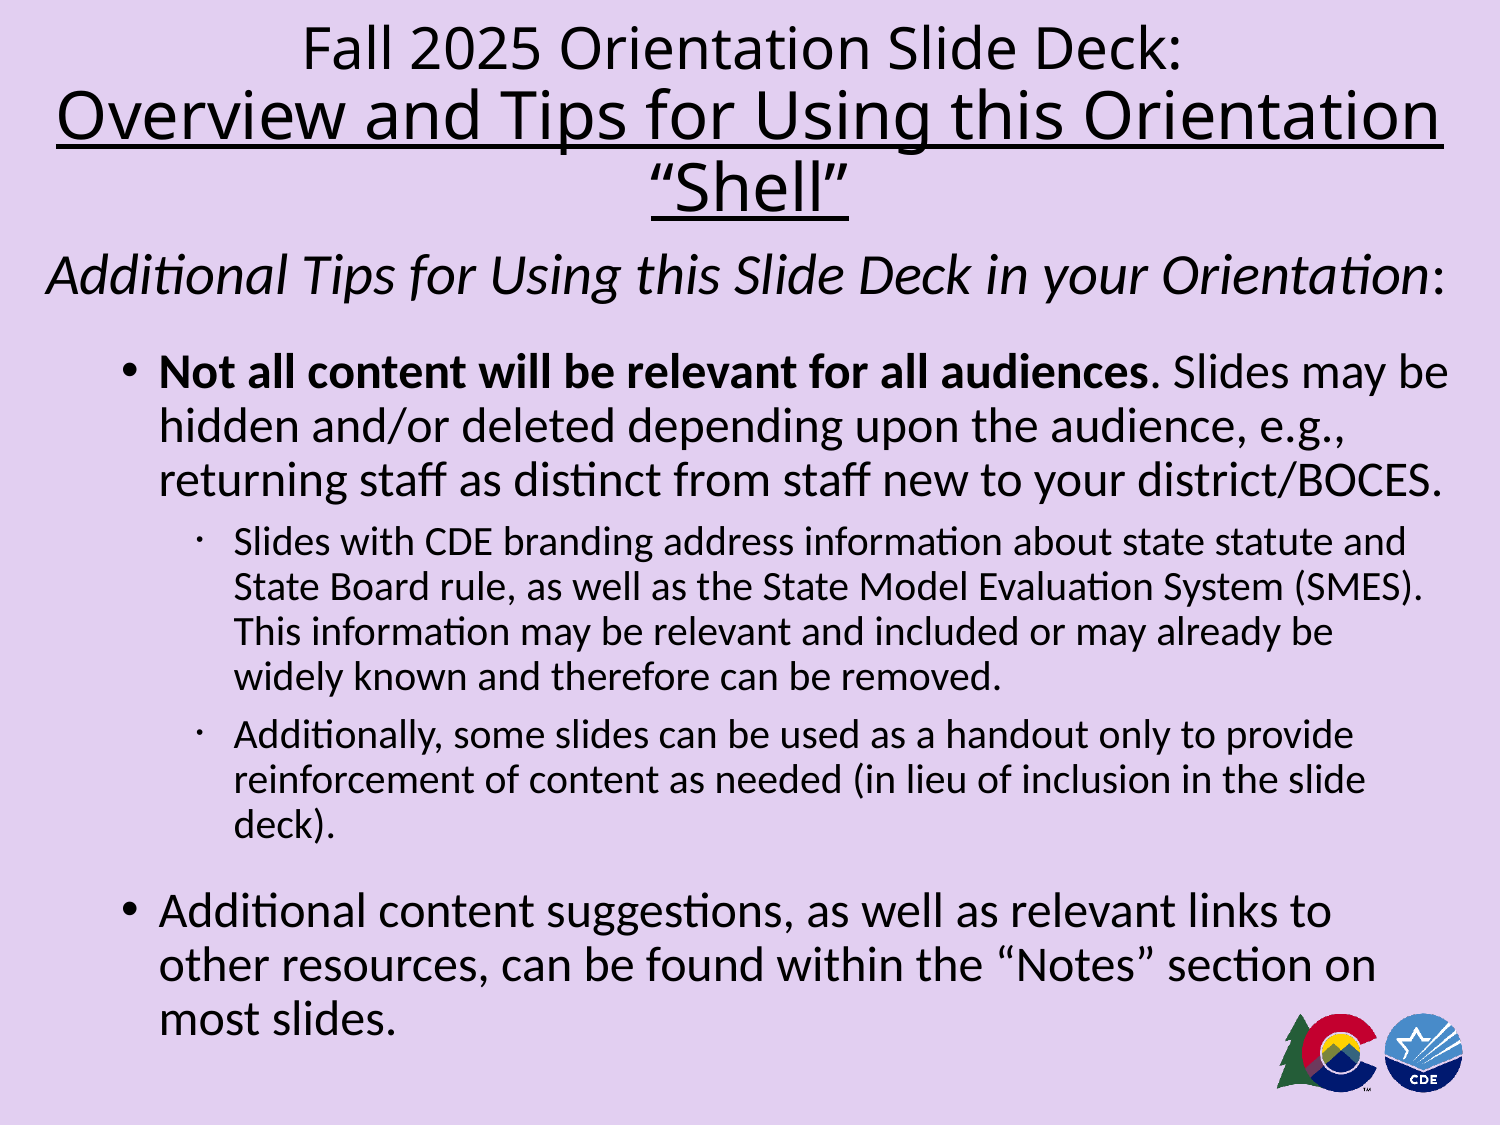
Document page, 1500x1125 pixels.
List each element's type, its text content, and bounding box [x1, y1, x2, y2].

list Additional Tips for Using this Slide Deck in your Orientation: Not all content will be relevant for all audiences. Slides may be hidden and/or deleted depending upon the audience, e.g., returning staff as distinct from staff new to your district/BOCES. Slides with CDE branding address information about state statute and State Board rule, as well as the State Model Evaluation System (SMES). This information may be relevant and included or may already be widely known and therefore can be removed. Additionally, some slides can be used as a handout only to provide reinforcement of content as needed (in lieu of inclusion in the slide deck). Additional content suggestions, as well as relevant links to other resources, can be found within the “Notes” section on most slides. [31, 237, 1469, 1084]
picture [1275, 1084, 1463, 1093]
title Fall 2025 Orientation Slide Deck: Overview and Tips for Using this Orientation “Shell” [46, 18, 1454, 187]
